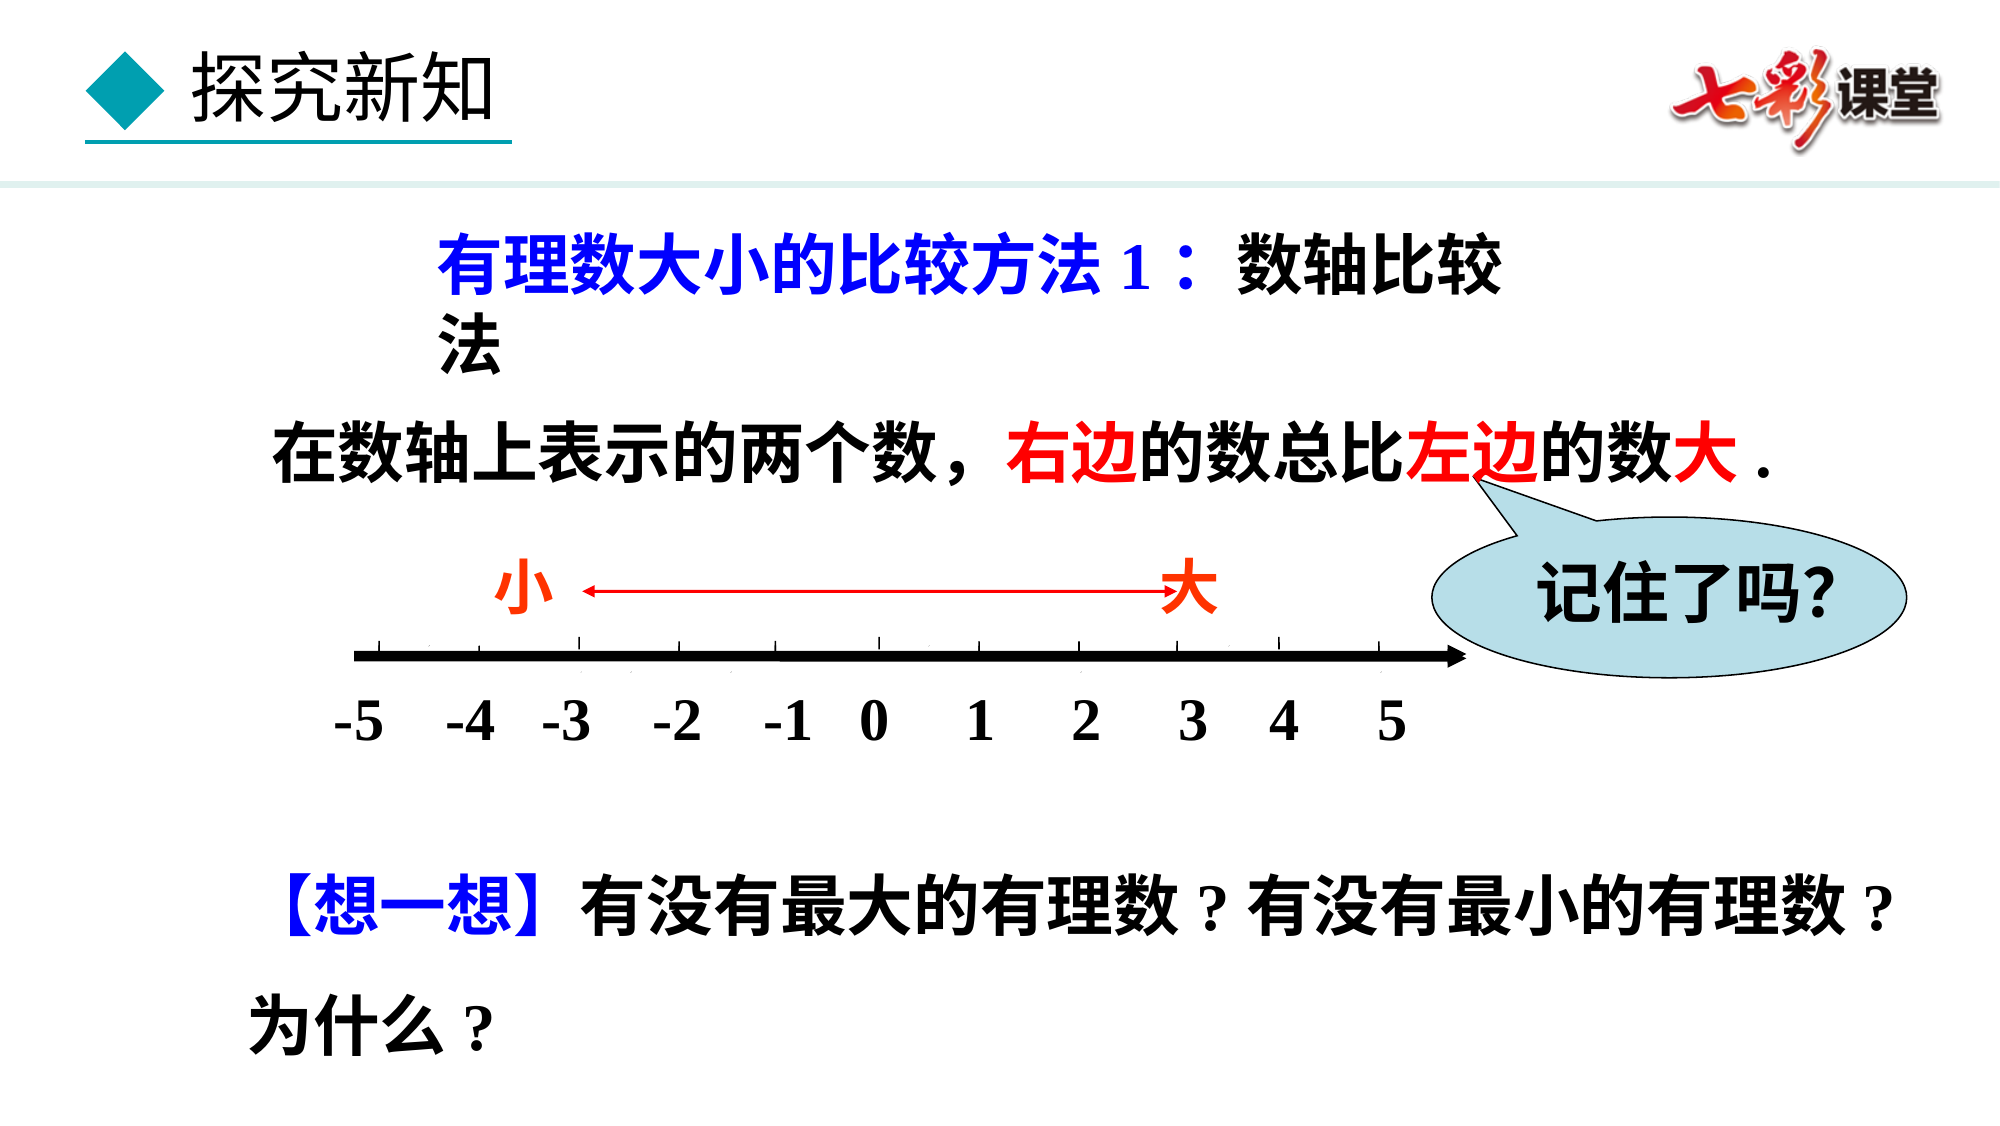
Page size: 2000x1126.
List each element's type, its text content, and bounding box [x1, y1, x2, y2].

picture [1666, 42, 1948, 157]
text_box 有理数大小的比较方法1：数轴比较法 [416, 212, 1583, 393]
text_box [163, 403, 1863, 761]
text_box 【想一想】有没有最大的有理数?有没有最小的有理数?为什么? [226, 813, 1932, 1074]
text_box 记住了吗？ [1871, 555, 1907, 640]
